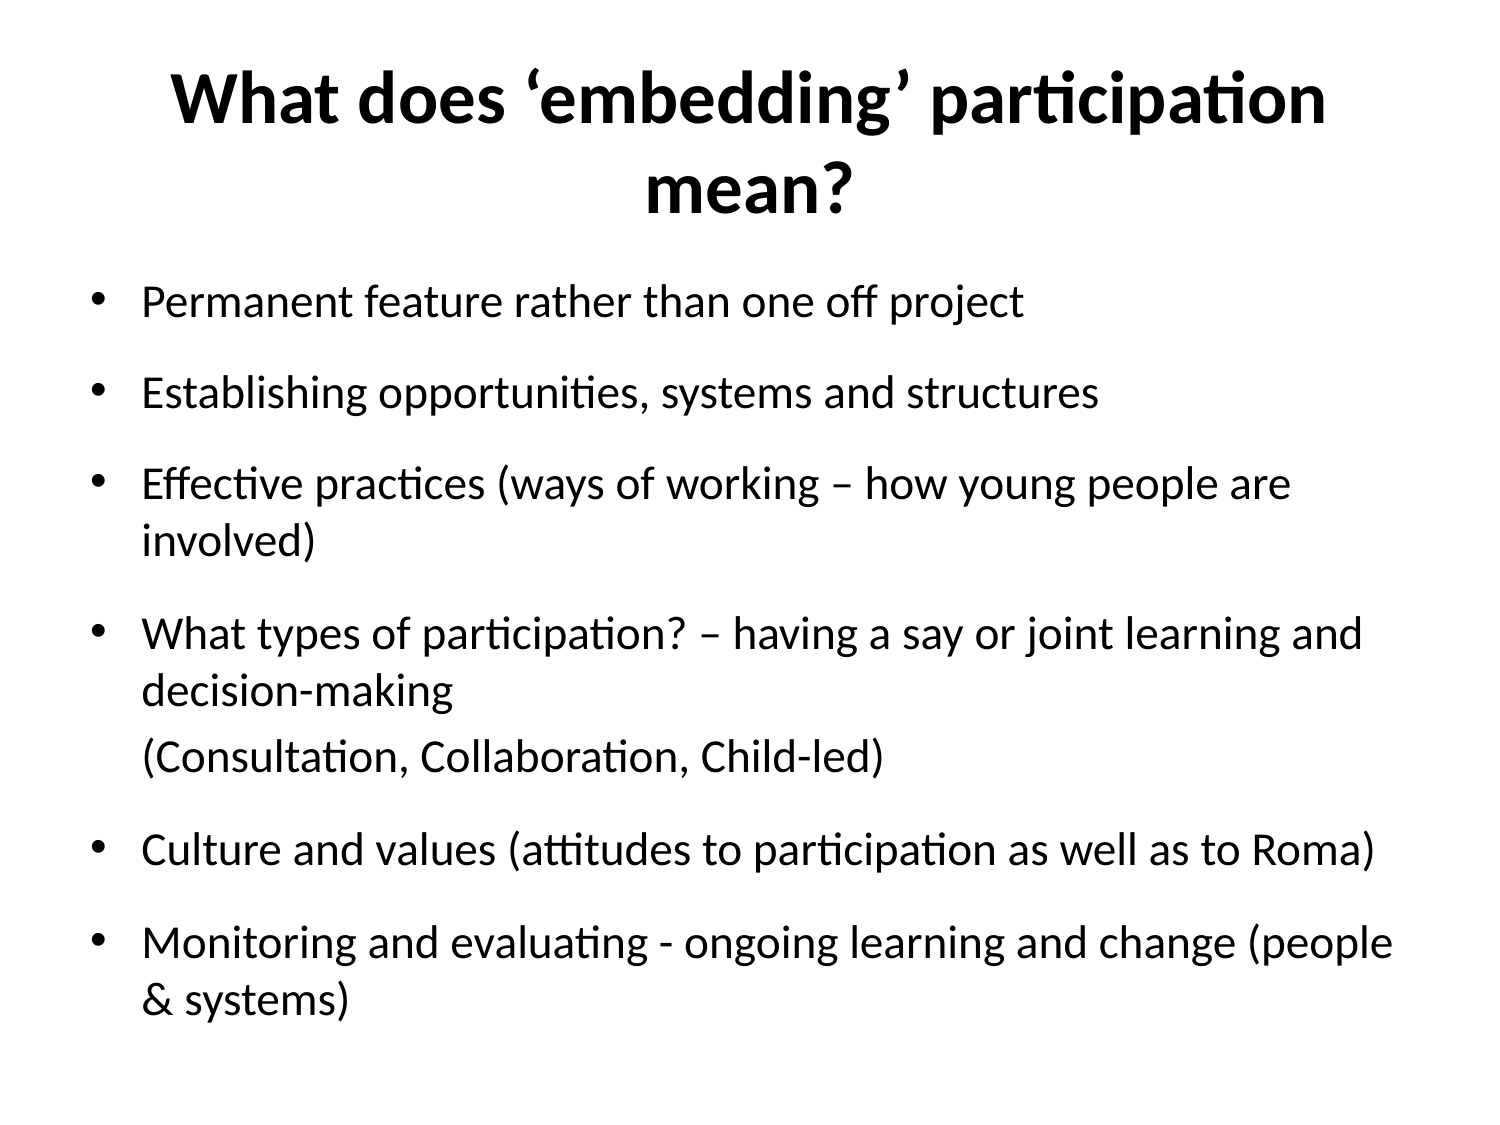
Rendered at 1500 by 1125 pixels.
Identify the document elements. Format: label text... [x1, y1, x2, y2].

title What does ‘embedding’ participation mean? [75, 45, 1425, 233]
list Permanent feature rather than one off project Establishing opportunities, systems and structures Effective practices (ways of working – how young people are involved) What types of participation? – having a say or joint learning and decision-making (Consultation, Collaboration, Child-led) Culture and values (attitudes to participation as well as to Roma) Monitoring and evaluating - ongoing learning and change (people & systems) [75, 262, 1425, 1047]
